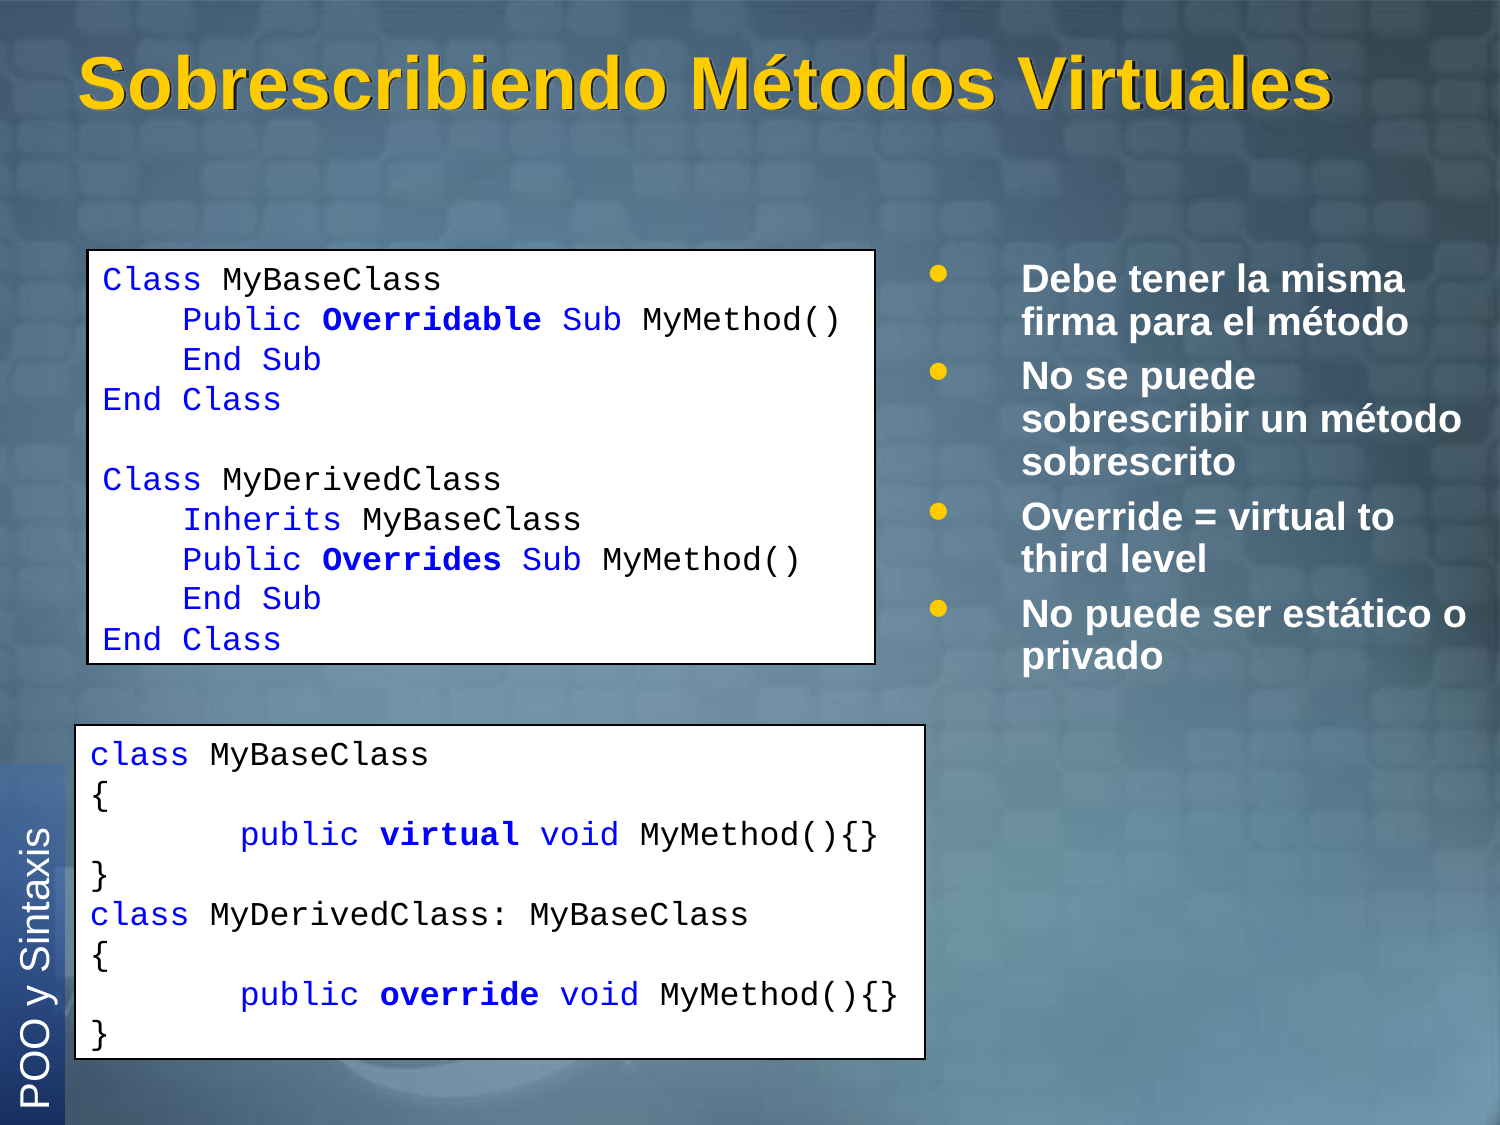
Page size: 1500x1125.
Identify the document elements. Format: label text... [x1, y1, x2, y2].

text_box POO y Sintaxis [0, 765, 65, 1125]
text_box Debe tener la misma firma para el método No se puede sobrescribir un método sobrescrito Override = virtual to third level No puede ser estático o privado [912, 251, 1500, 575]
text_box Class MyBaseClass Public Overridable Sub MyMethod() End Sub End Class Class MyDerivedClass Inherits MyBaseClass Public Overrides Sub MyMethod() End Sub End Class [87, 249, 875, 664]
picture [0, 0, 1500, 1125]
text_box class MyBaseClass { public virtual void MyMethod(){} } class MyDerivedClass: MyBaseClass { public override void MyMethod(){} } [75, 724, 925, 1060]
title Sobrescribiendo Métodos Virtuales [62, 37, 1440, 143]
